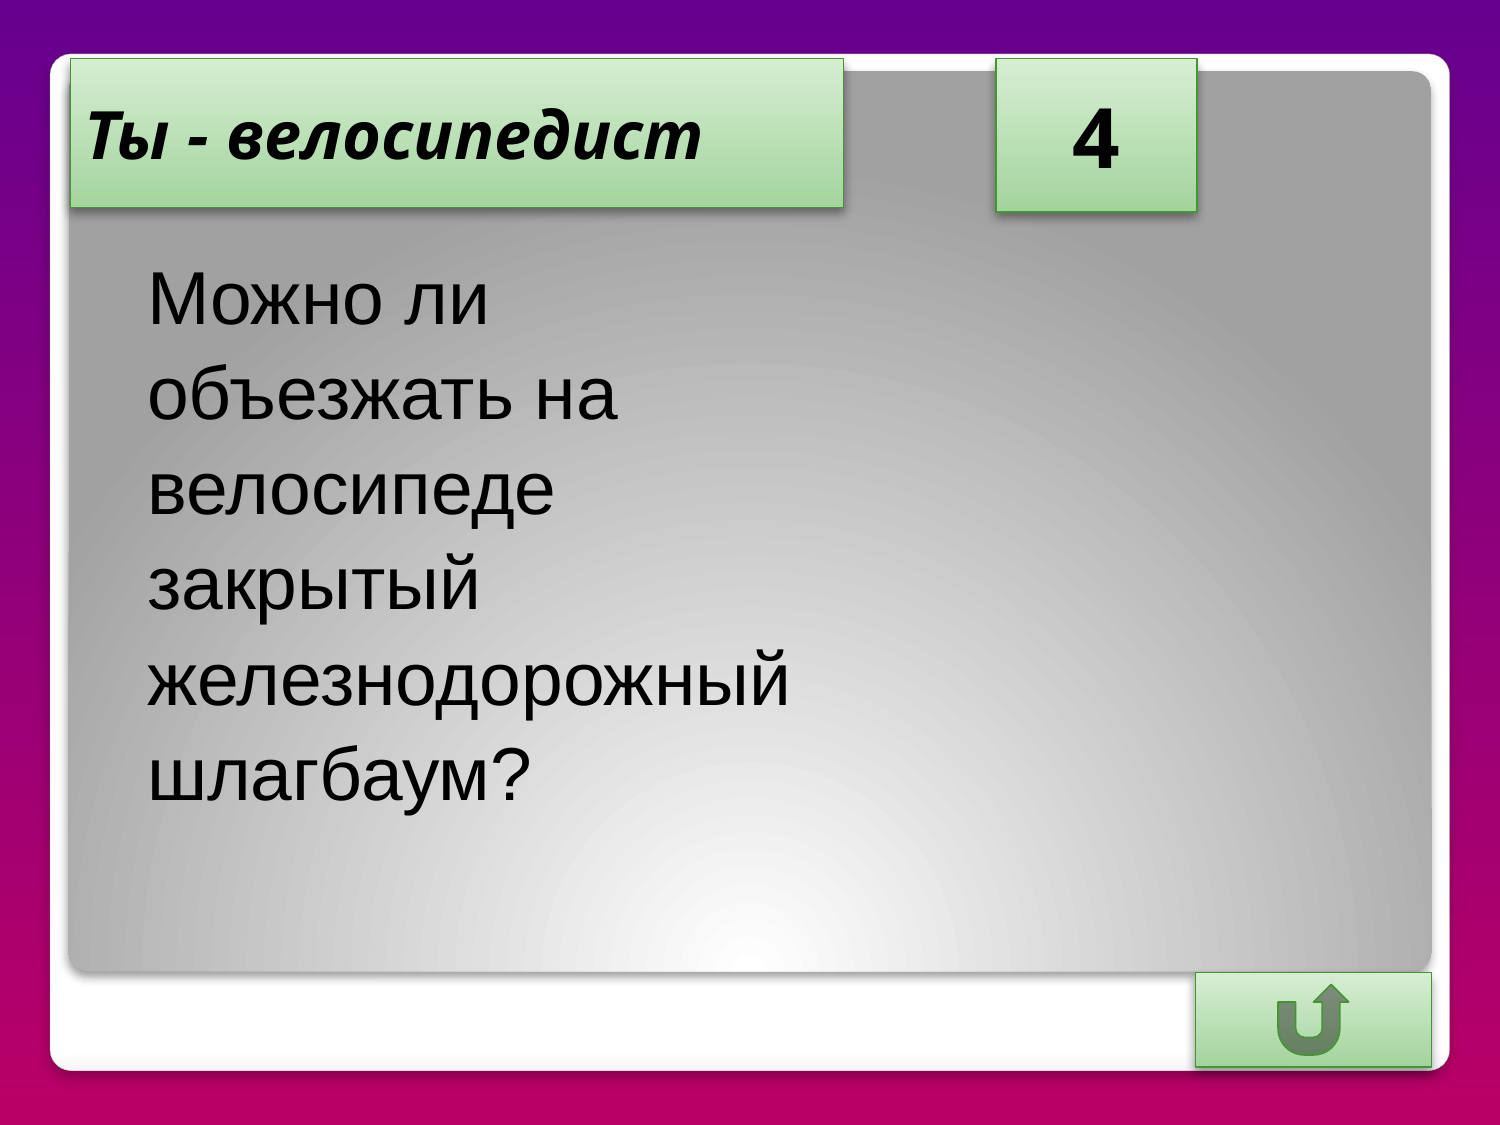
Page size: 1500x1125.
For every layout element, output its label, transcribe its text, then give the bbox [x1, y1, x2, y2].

text_box 4 [995, 58, 1198, 213]
list Можно ли объезжать на велосипеде закрытый железнодорожный шлагбаум? [116, 234, 844, 915]
text_box Ты - велосипедист [70, 58, 844, 208]
text_box [1195, 972, 1432, 1068]
